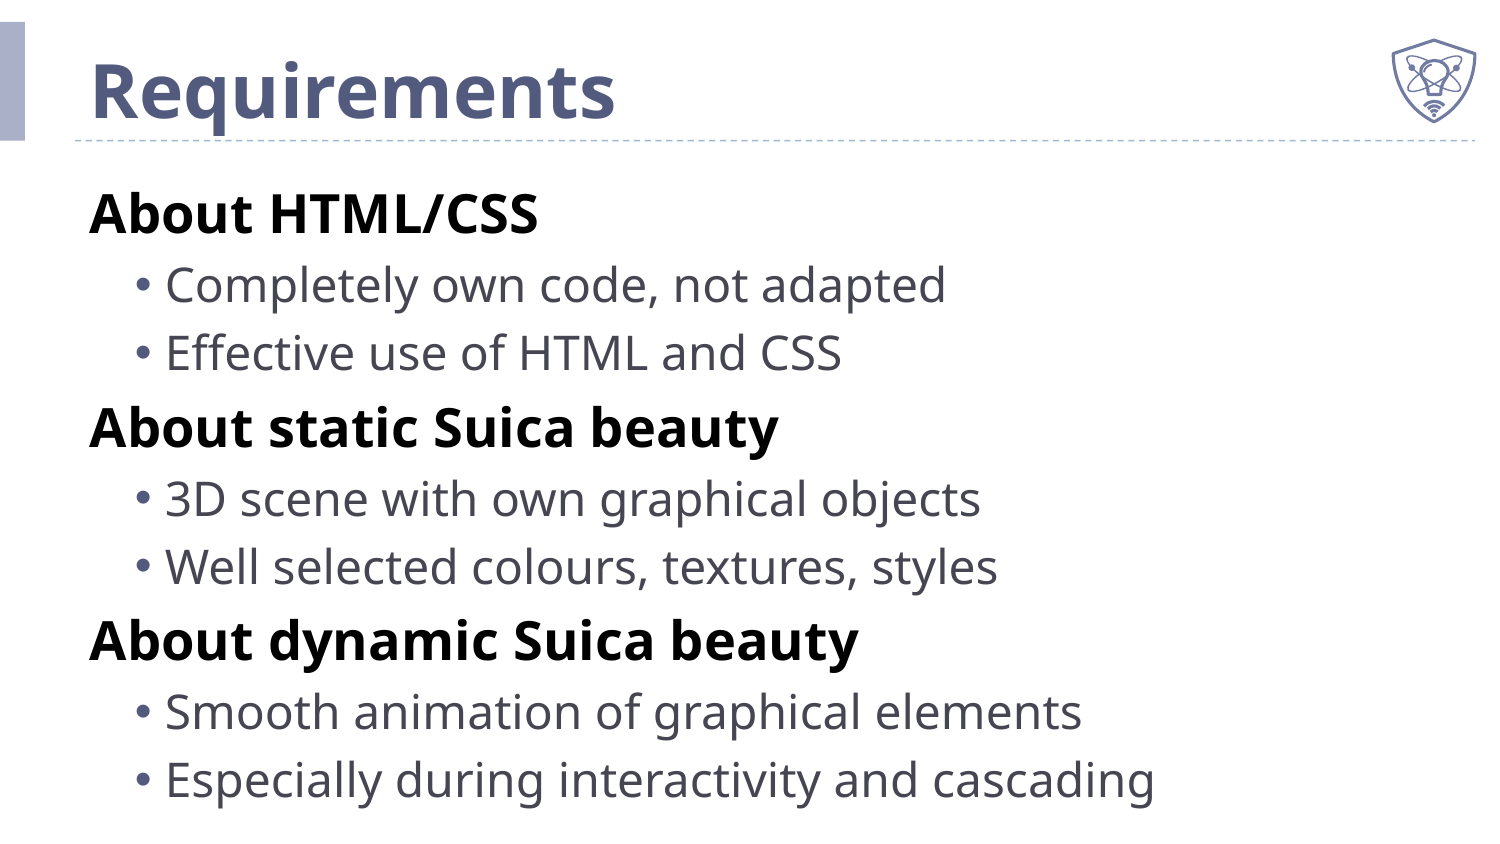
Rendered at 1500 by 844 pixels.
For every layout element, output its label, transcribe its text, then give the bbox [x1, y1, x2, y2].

title Requirements [75, 18, 1475, 141]
list About HTML/CSS Completely own code, not adapted Effective use of HTML and CSS About static Suica beauty 3D scene with own graphical objects Well selected colours, textures, styles About dynamic Suica beauty Smooth animation of graphical elements Especially during interactivity and cascading [75, 171, 1475, 835]
